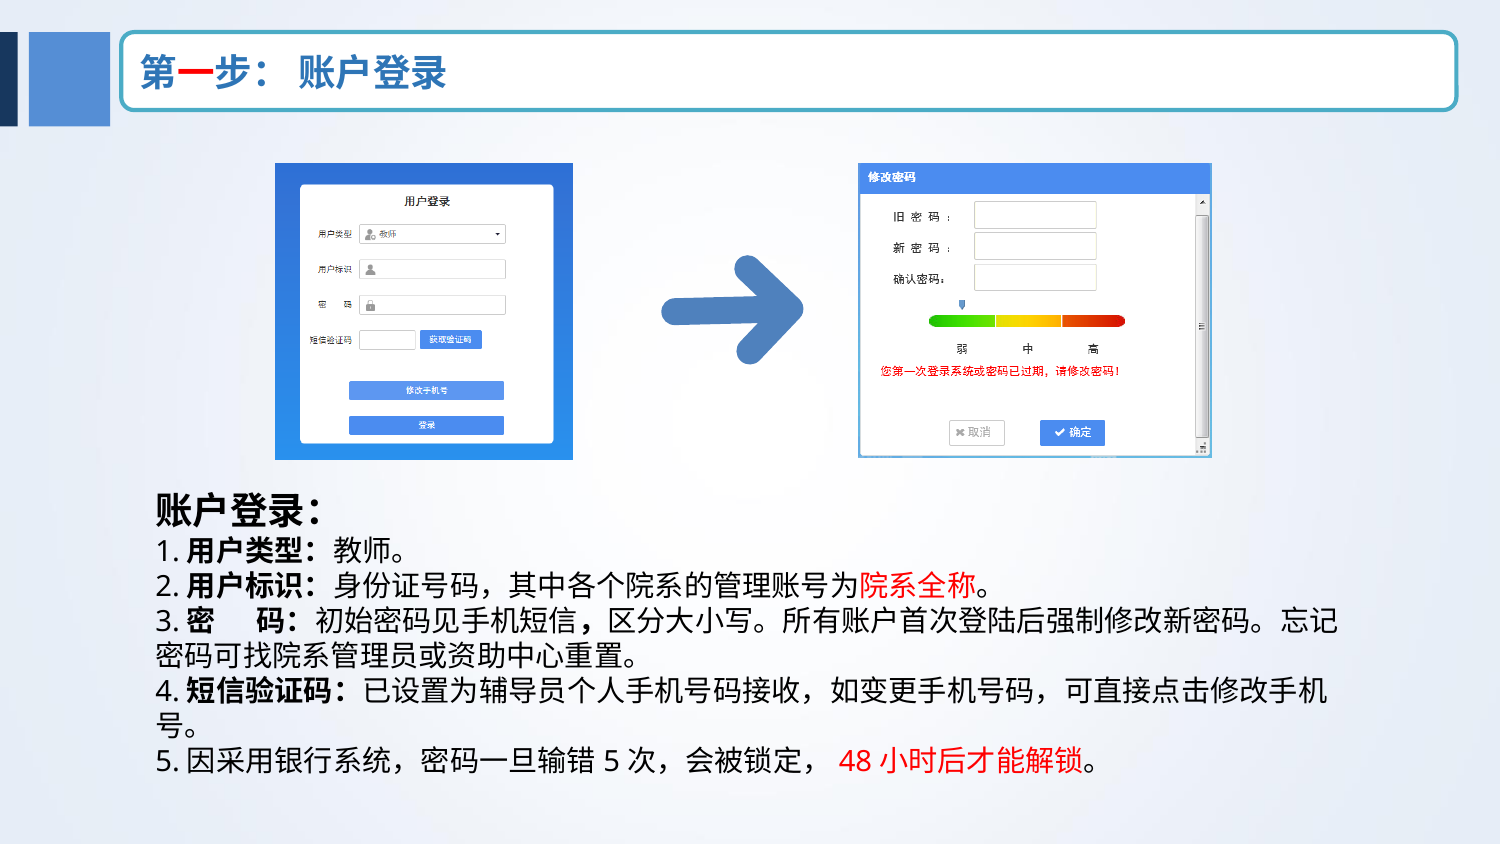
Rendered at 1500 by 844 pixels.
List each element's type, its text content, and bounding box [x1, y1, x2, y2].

text_box 账户登录： 1.用户类型：教师。 2.用户标识：身份证号码，其中各个院系的管理账号为院系全称。 3.密 码：初始密码见手机短信，区分大小写。所有账户首次登陆后强制修改新密码。忘记密码可找院系管理员或资助中心重置。 4.短信验证码：已设置为辅导员个人手机号码接收，如变更手机号码，可直接点击修改手机号。 5.因采用银行系统，密码一旦输错5次，会被锁定，48小时后才能解锁。 [140, 479, 1376, 785]
picture [0, 0, 1500, 844]
text_box 第一步： 账户登录 [119, 29, 1459, 113]
text_box [661, 255, 804, 365]
